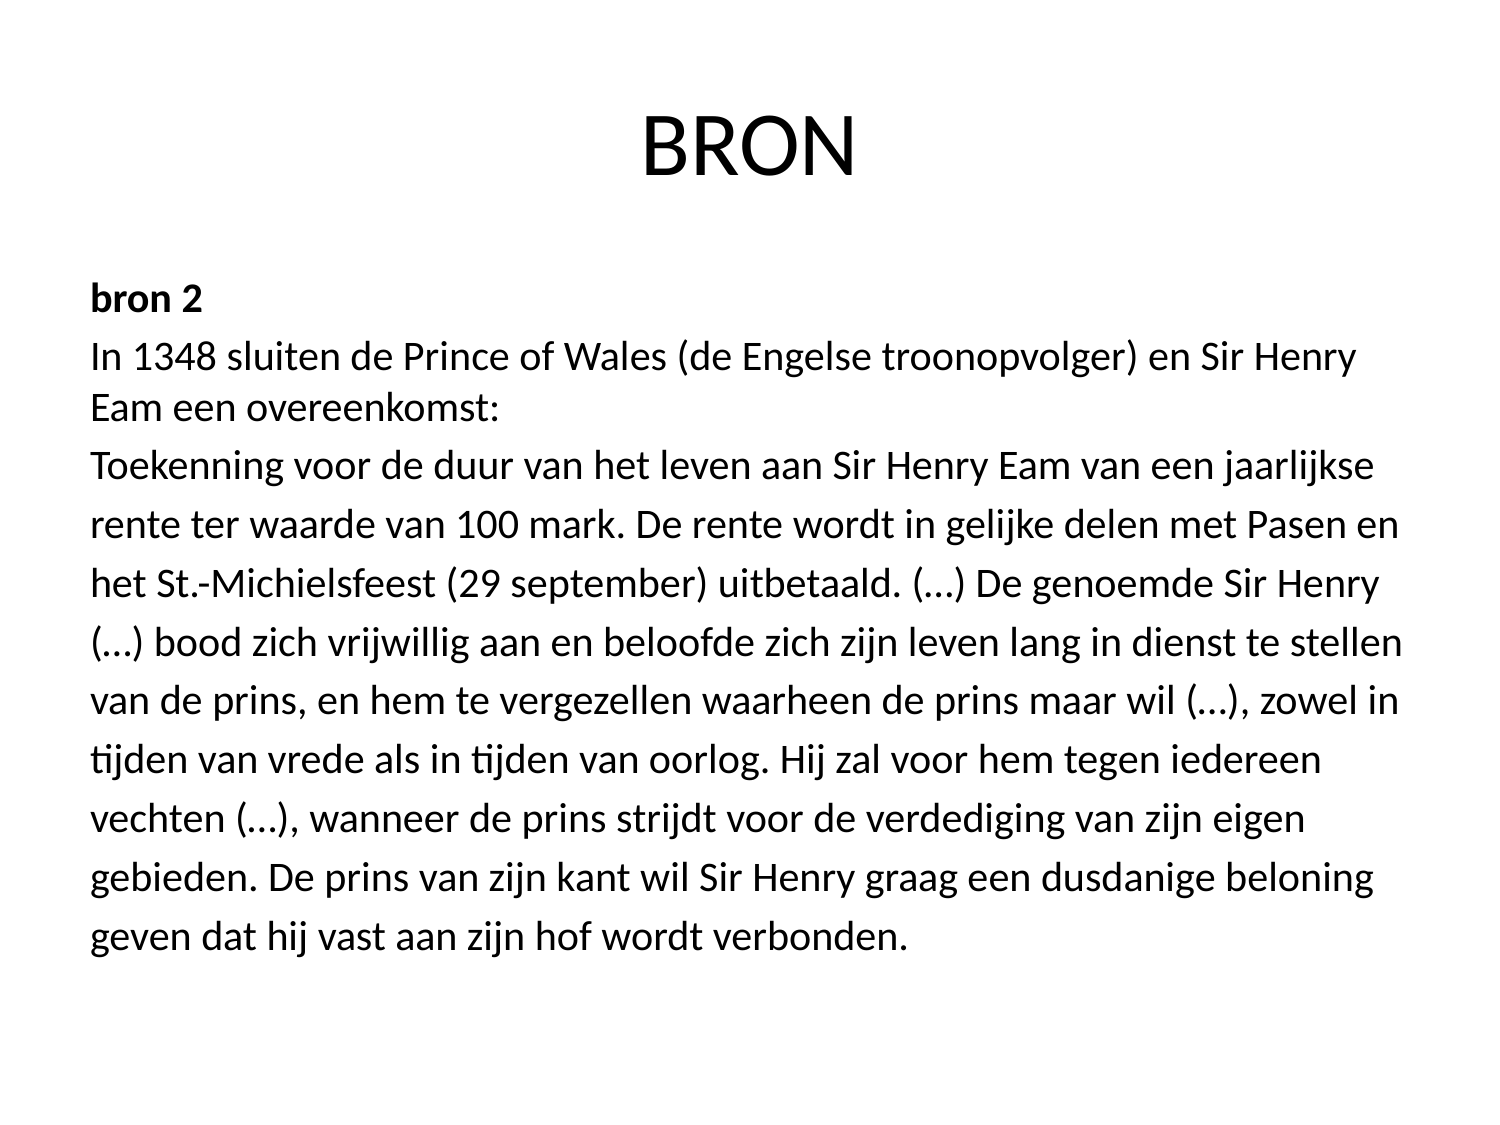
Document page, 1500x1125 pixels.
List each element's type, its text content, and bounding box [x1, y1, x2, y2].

list bron 2 In 1348 sluiten de Prince of Wales (de Engelse troonopvolger) en Sir Henry Eam een overeenkomst: Toekenning voor de duur van het leven aan Sir Henry Eam van een jaarlijkse rente ter waarde van 100 mark. De rente wordt in gelijke delen met Pasen en het St.-Michielsfeest (29 september) uitbetaald. (…) De genoemde Sir Henry (…) bood zich vrijwillig aan en beloofde zich zijn leven lang in dienst te stellen van de prins, en hem te vergezellen waarheen de prins maar wil (…), zowel in tijden van vrede als in tijden van oorlog. Hij zal voor hem tegen iedereen vechten (…), wanneer de prins strijdt voor de verdediging van zijn eigen gebieden. De prins van zijn kant wil Sir Henry graag een dusdanige beloning geven dat hij vast aan zijn hof wordt verbonden. [75, 262, 1425, 1005]
title BRON [75, 45, 1425, 233]
